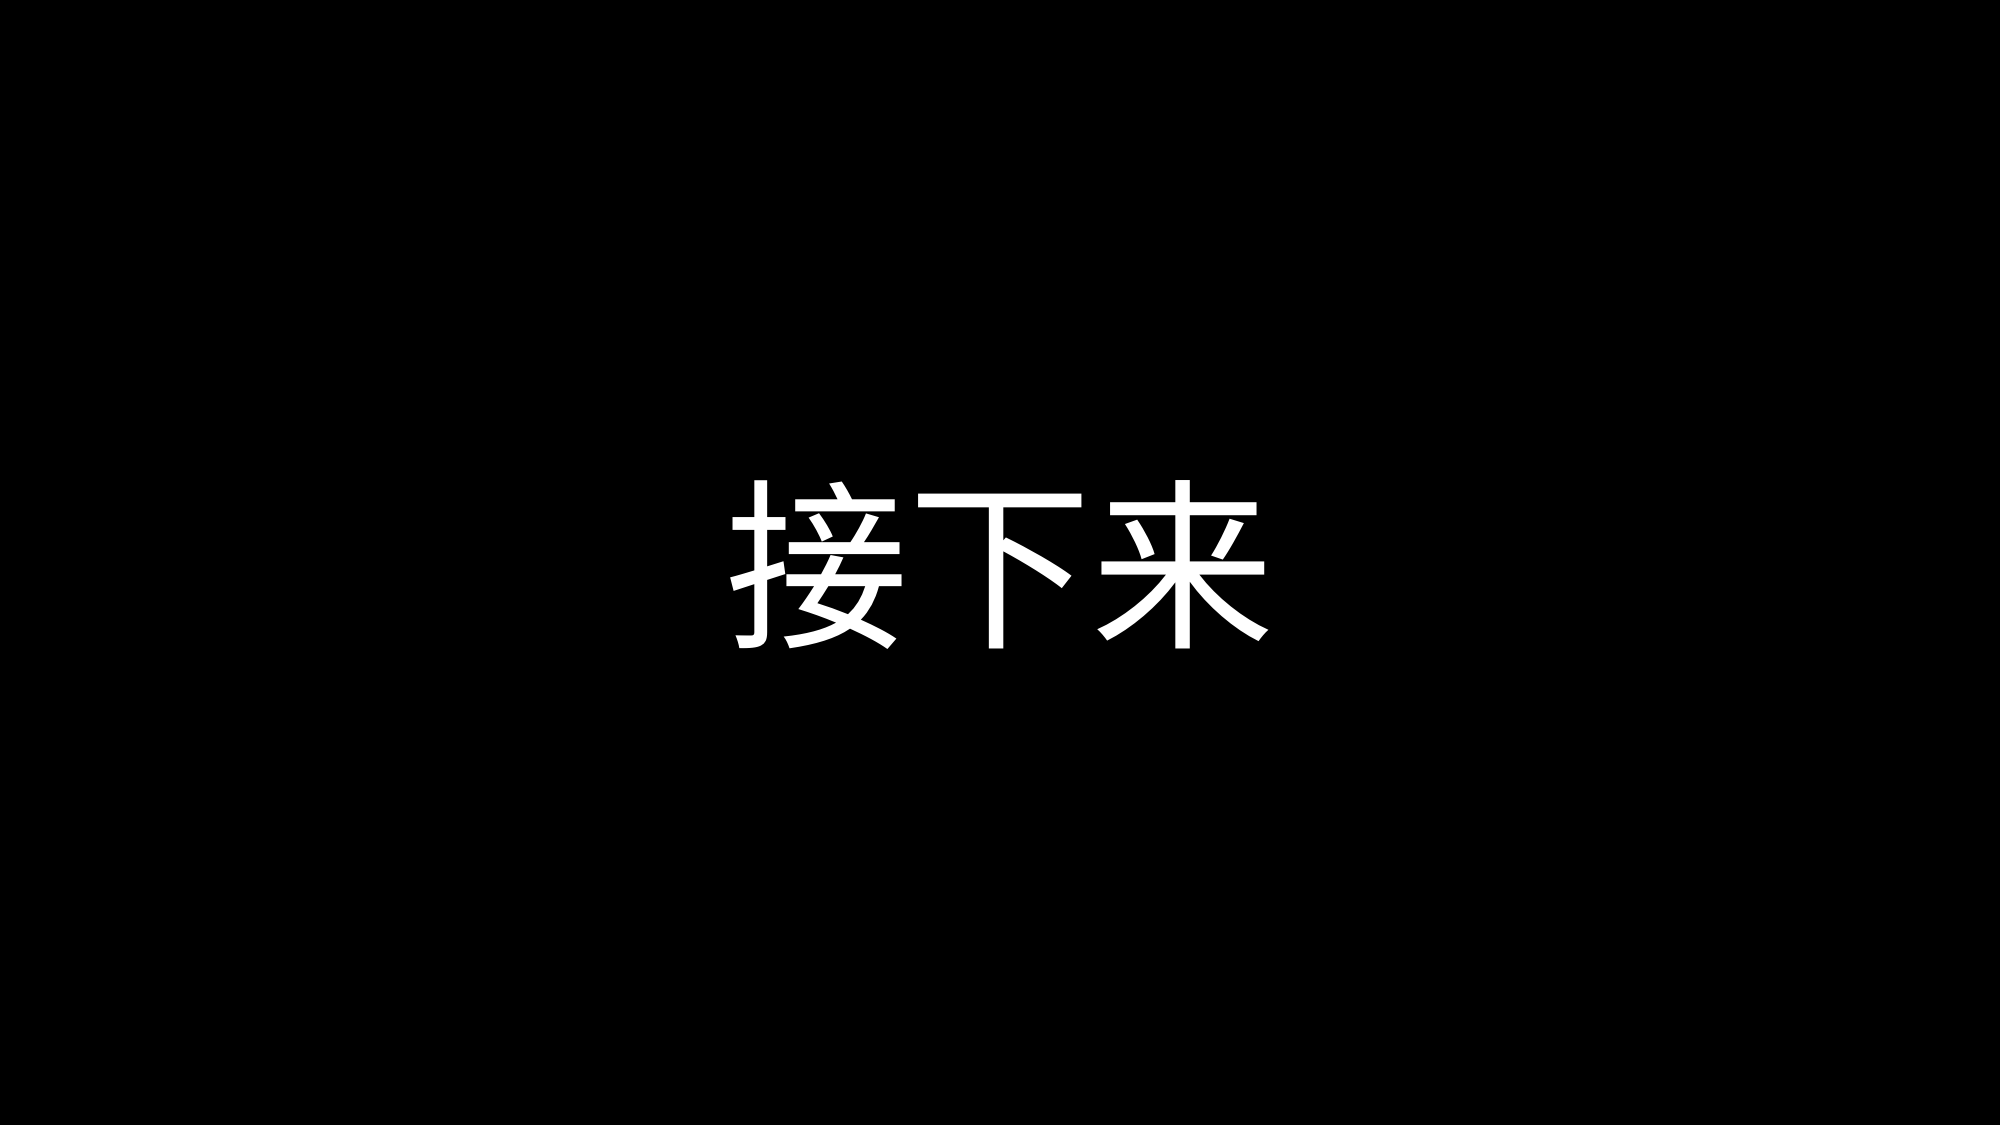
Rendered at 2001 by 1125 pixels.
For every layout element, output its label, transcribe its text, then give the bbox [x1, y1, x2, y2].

text_box 接下来 [647, 443, 1353, 679]
